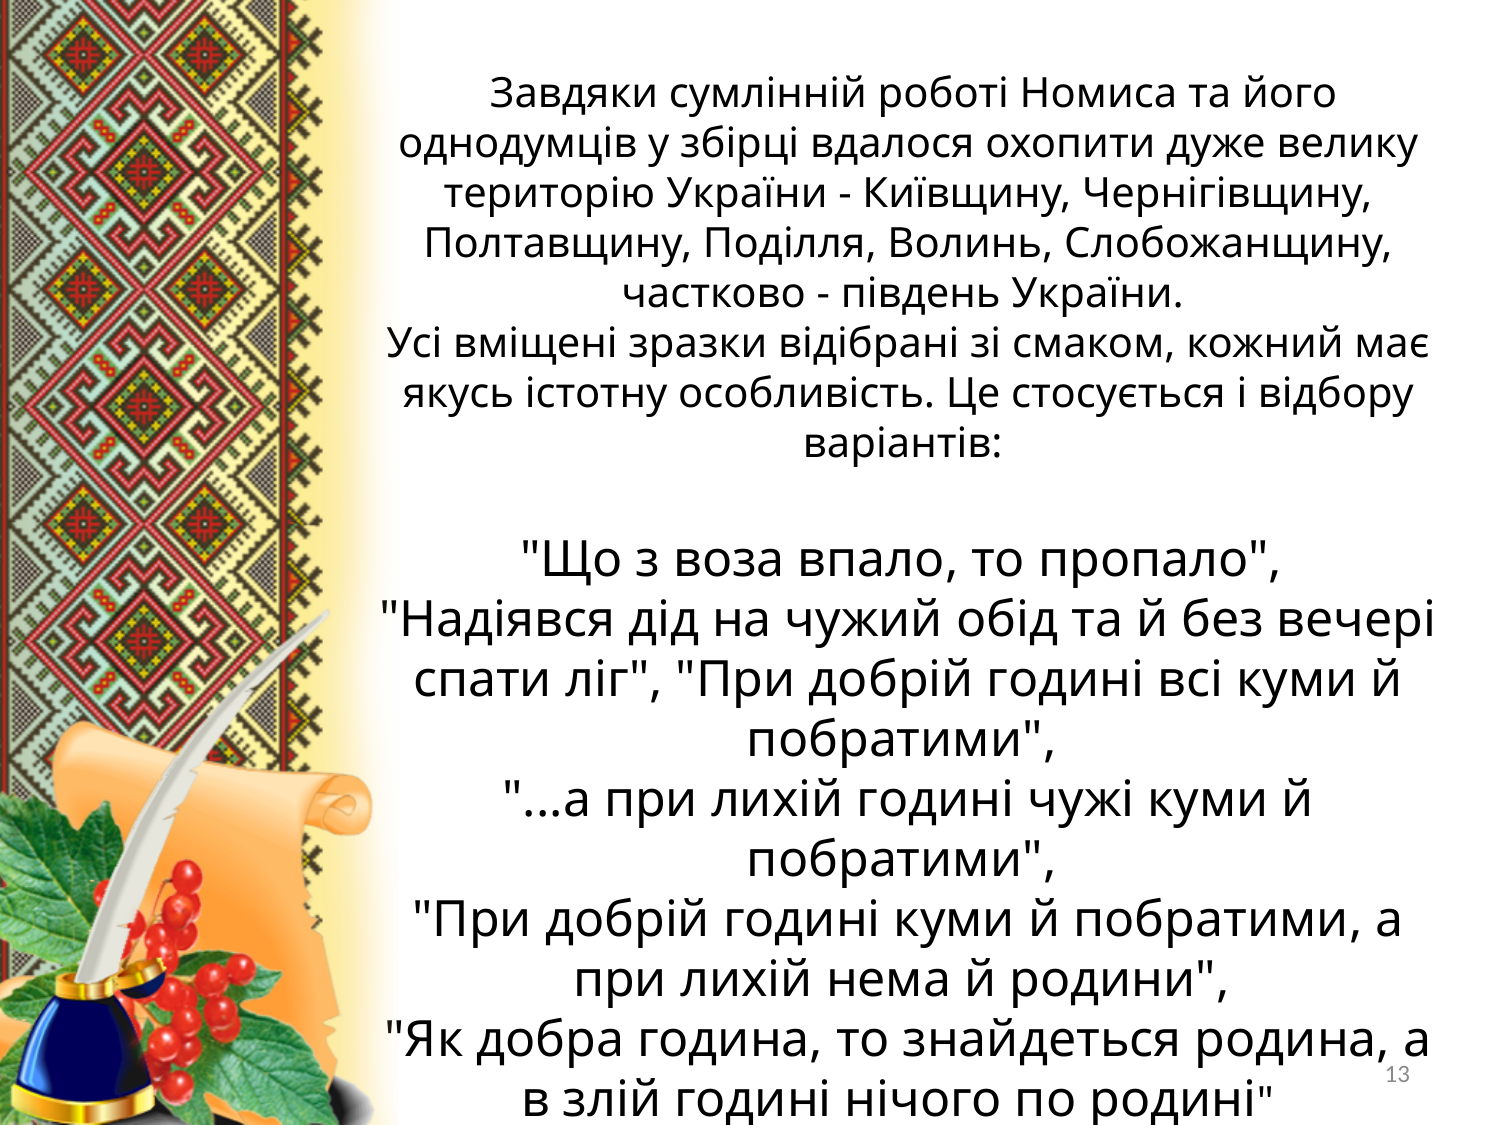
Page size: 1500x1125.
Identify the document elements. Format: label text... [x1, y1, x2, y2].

slide_number 13 [1074, 1042, 1425, 1103]
text_box Завдяки сумлінній роботі Номиса та його однодумців у збірці вдалося охопити дуже велику територію України - Київщину, Чернігівщину, Полтавщину, Поділля, Волинь, Слобожанщину, частково - південь України. Усі вміщені зразки відібрані зі смаком, кожний має якусь істотну особливість. Це стосується і відбору варіантів: "Що з воза впало, то пропало", "Надіявся дід на чужий обід та й без вечері спати ліг", "При добрій годині всі куми й побратими", "...а при лихій го­дині чужі куми й побратими", "При добрій годині куми й побратими, а при лихій нема й родини", "Як добра година, то знайдеться родина, а в злій годині нічого по родині" [402, 58, 1465, 1125]
picture [0, 0, 399, 1125]
